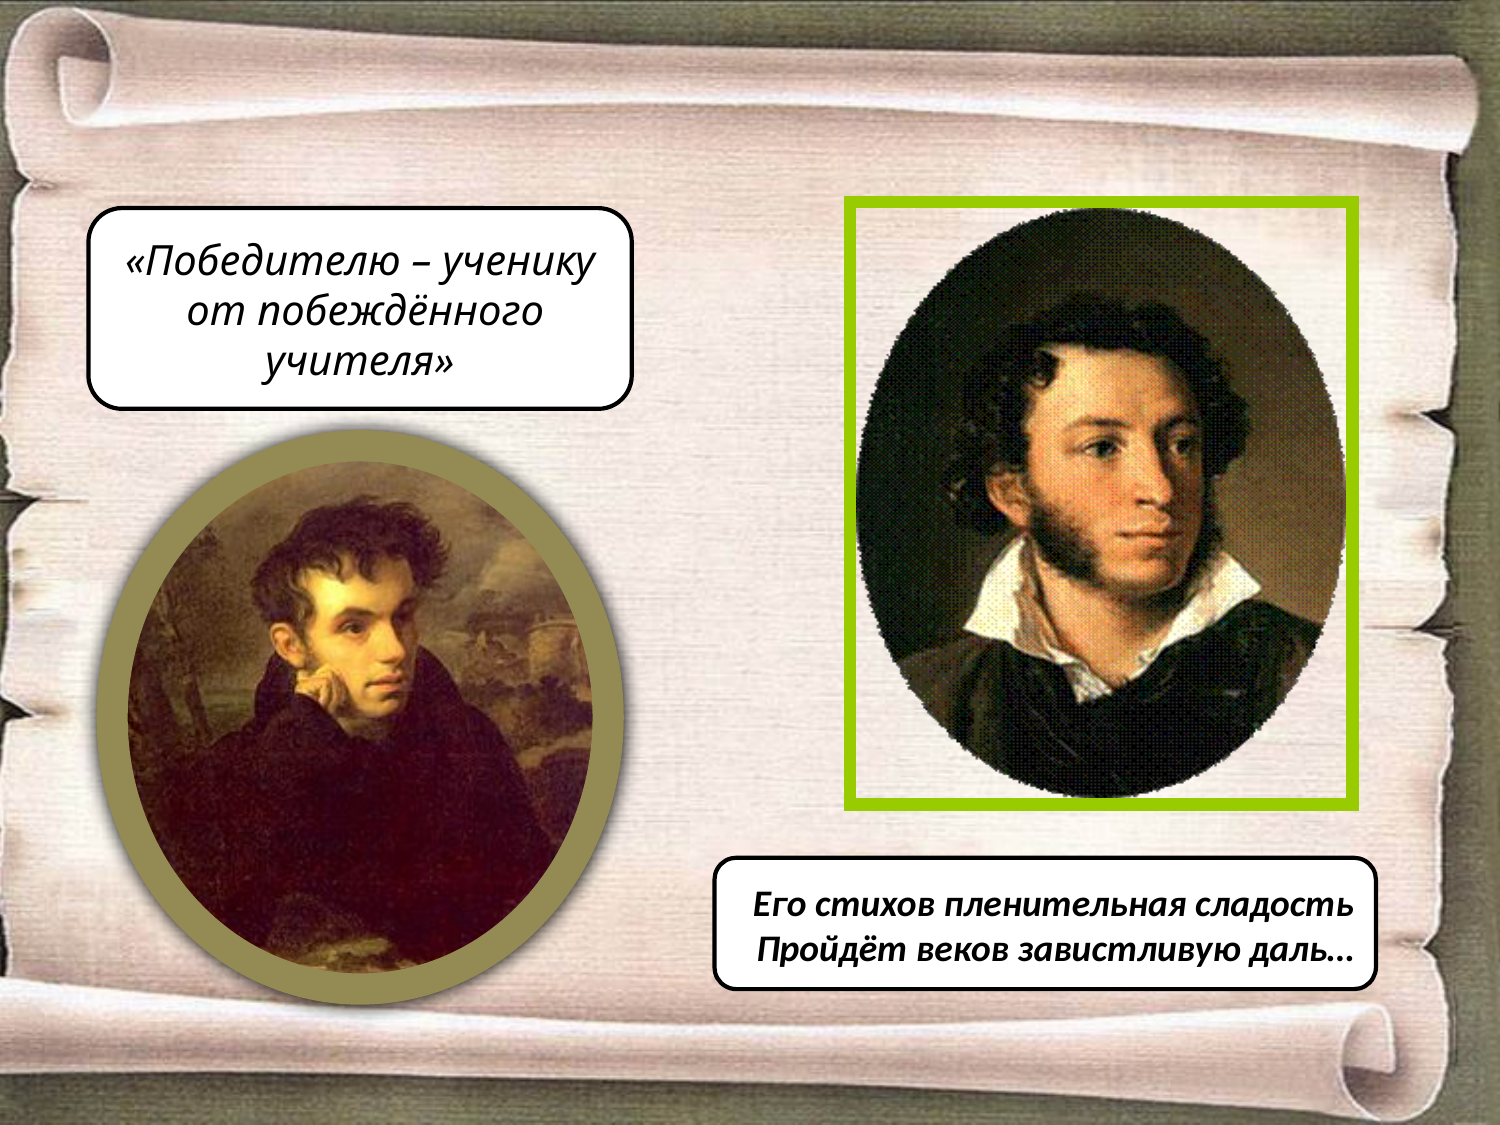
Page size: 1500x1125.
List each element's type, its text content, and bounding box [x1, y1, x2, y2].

text_box [112, 445, 609, 990]
picture [0, 0, 1500, 1125]
text_box «Победителю – ученику от побеждённого учителя» [86, 205, 634, 411]
text_box Его стихов пленительная сладость Пройдёт веков завистливую даль… [712, 855, 1379, 992]
